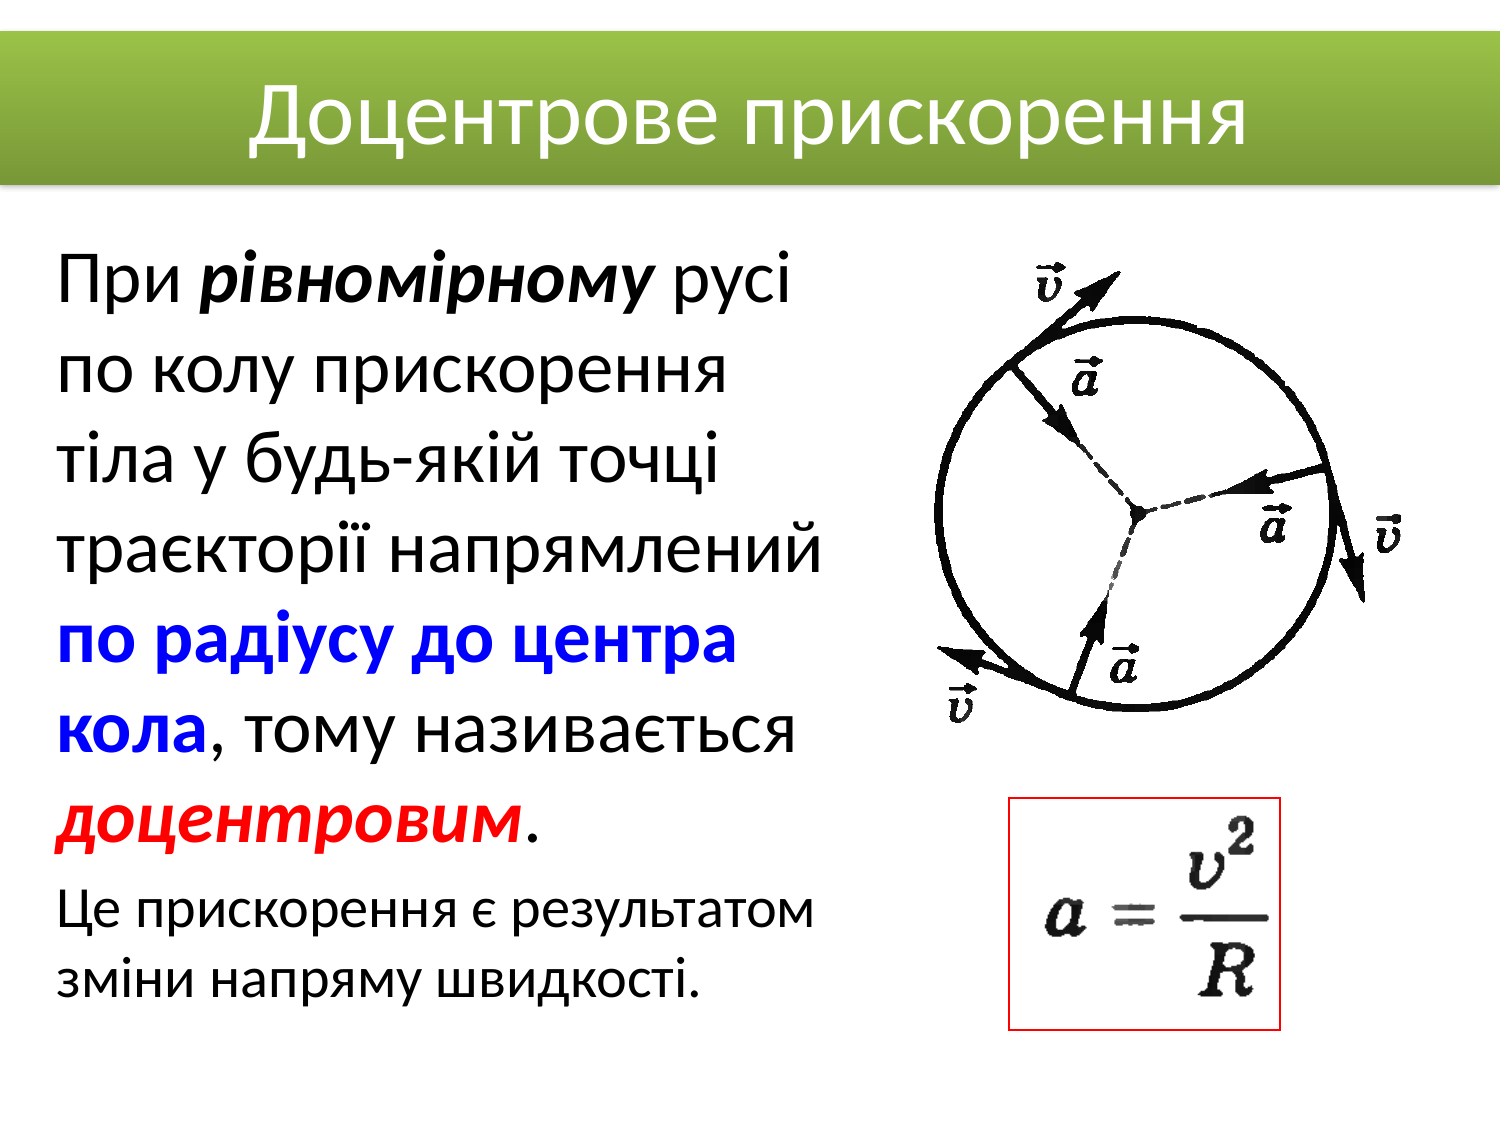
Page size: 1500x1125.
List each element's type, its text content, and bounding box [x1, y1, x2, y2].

picture [1009, 798, 1280, 1030]
title Доцентрове прискорення [0, 31, 1500, 185]
list При рівномірному русі по колу прискорення тіла у будь-якій точці траєкторії напрямлений по радіусу до центра кола, тому називається доцентровим. Це прискорення є результатом зміни напряму швидкості. [41, 220, 869, 1059]
picture [867, 245, 1422, 763]
